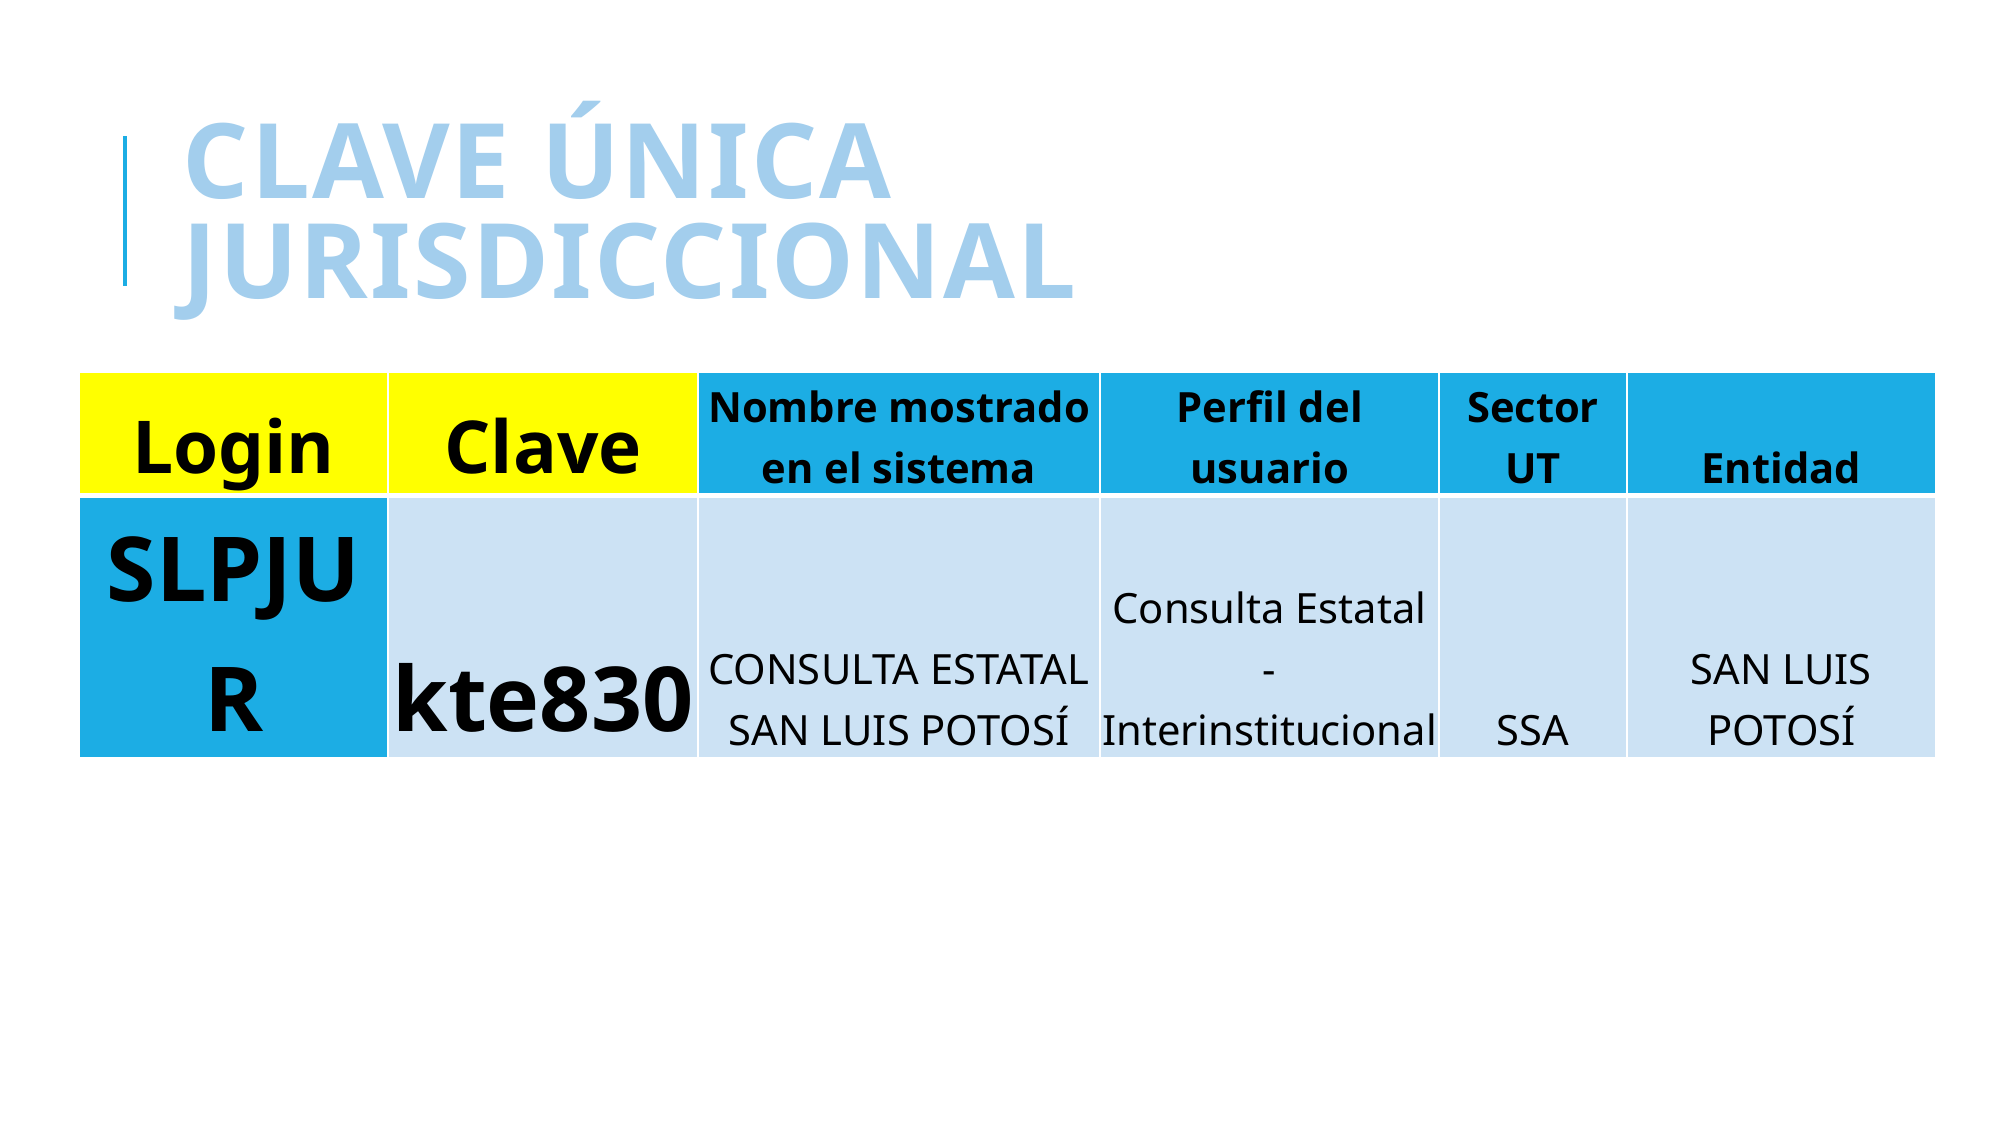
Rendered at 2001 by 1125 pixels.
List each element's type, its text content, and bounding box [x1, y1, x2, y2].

table_header Sector UT [1440, 373, 1626, 493]
table_header Login [80, 373, 387, 493]
table_header Entidad [1628, 373, 1935, 493]
table_cell kte830 [389, 498, 697, 757]
table_cell SAN LUIS POTOSÍ [1628, 498, 1935, 757]
table_cell CONSULTA ESTATAL SAN LUIS POTOSÍ [699, 498, 1099, 757]
table_header Nombre mostrado en el sistema [699, 373, 1099, 493]
title Clave Única Jurisdiccional [168, 96, 1763, 342]
table_header Perfil del usuario [1101, 373, 1438, 493]
table_header Clave [389, 373, 697, 493]
table_cell SLPJUR [80, 498, 387, 757]
table_cell SSA [1440, 498, 1626, 757]
table_cell Consulta Estatal - Interinstitucional [1101, 498, 1438, 757]
